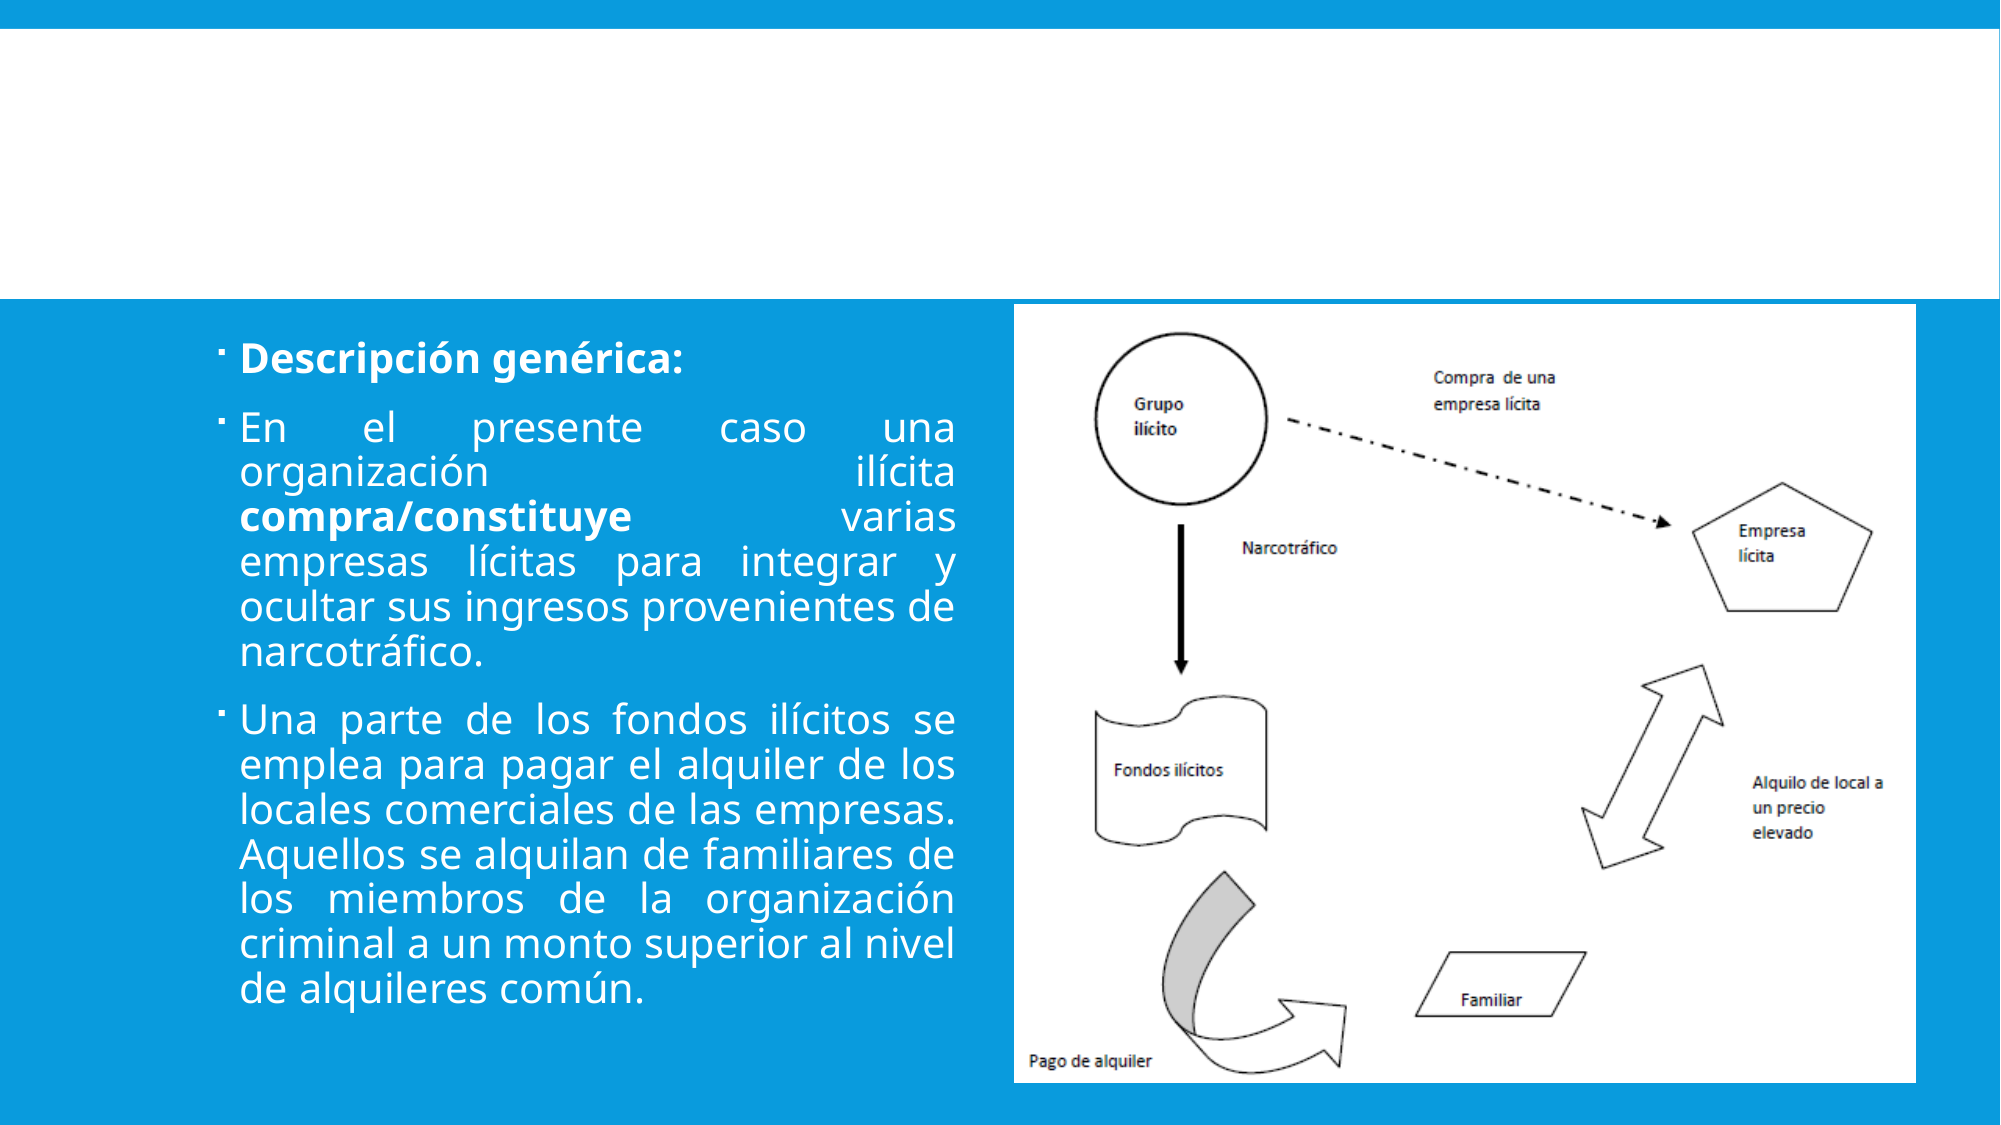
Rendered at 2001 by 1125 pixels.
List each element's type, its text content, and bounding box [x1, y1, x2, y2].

picture [1015, 305, 1915, 1082]
list Descripción genérica: En el presente caso una organización ilícita compra/constituye varias empresas lícitas para integrar y ocultar sus ingresos provenientes de narcotráfico. Una parte de los fondos ilícitos se emplea para pagar el alquiler de los locales comerciales de las empresas. Aquellos se alquilan de familiares de los miembros de la organización criminal a un monto superior al nivel de alquileres común. [197, 329, 973, 1057]
